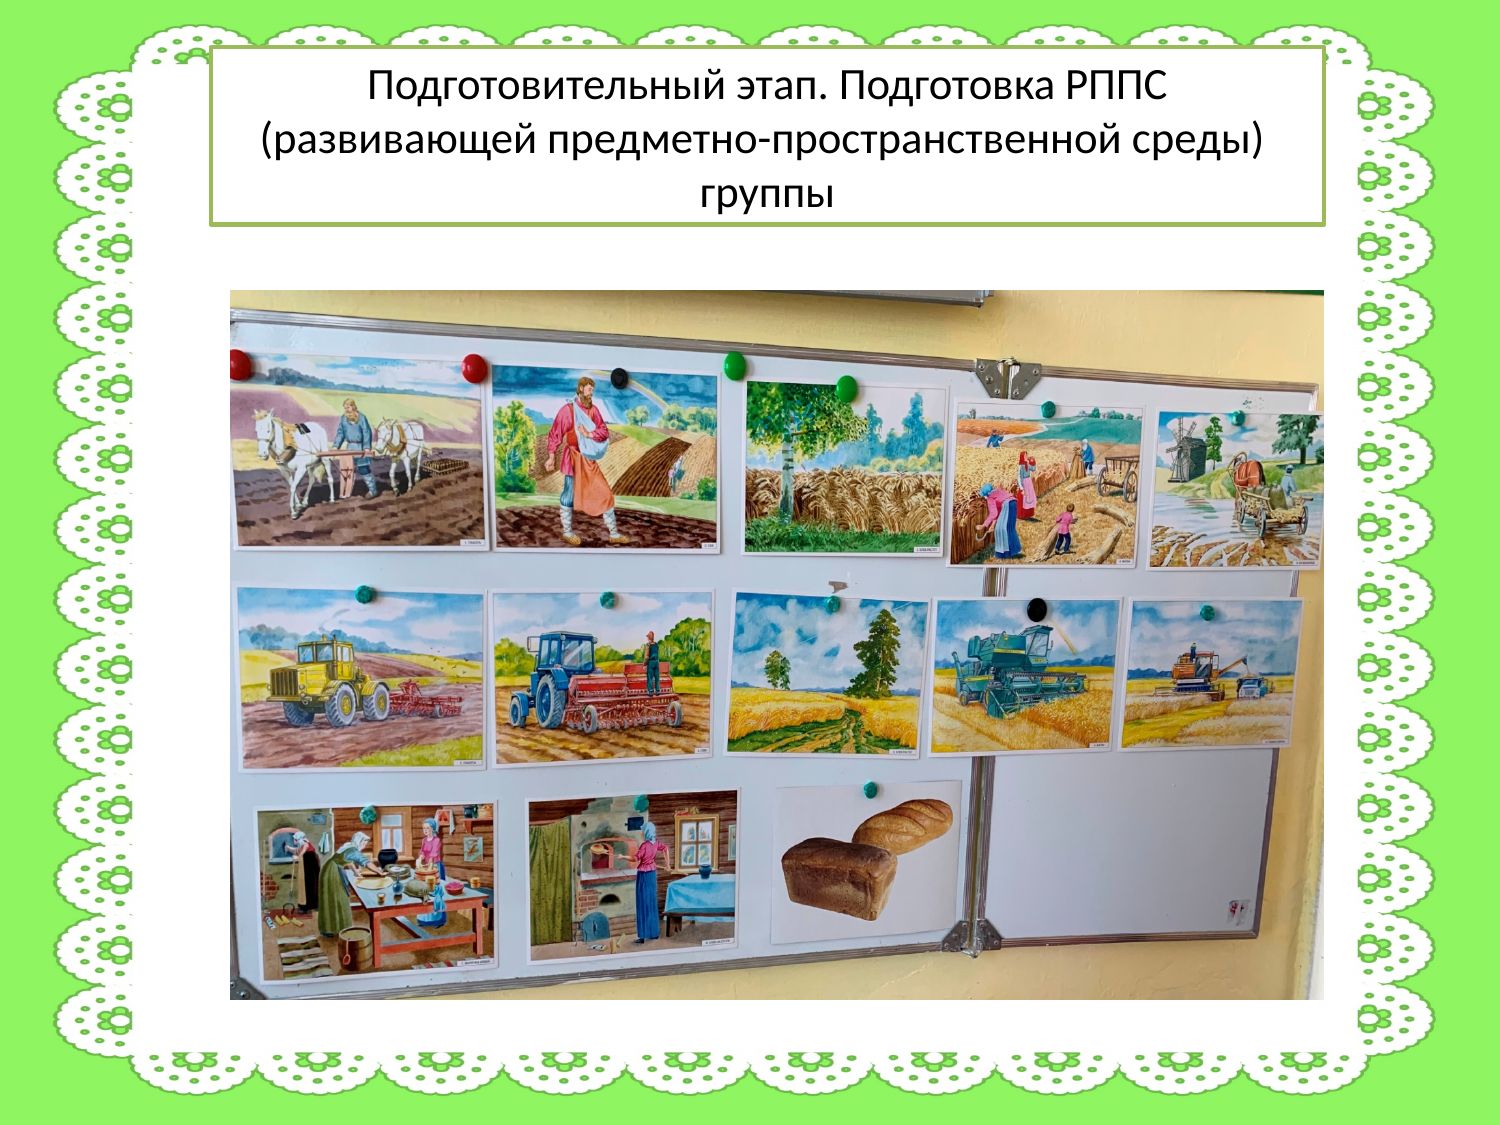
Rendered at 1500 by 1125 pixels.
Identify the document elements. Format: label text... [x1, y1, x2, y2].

picture [0, 0, 1500, 1125]
title Подготовительный этап. Подготовка РППС (развивающей предметно-пространственной среды) группы [209, 45, 1326, 227]
